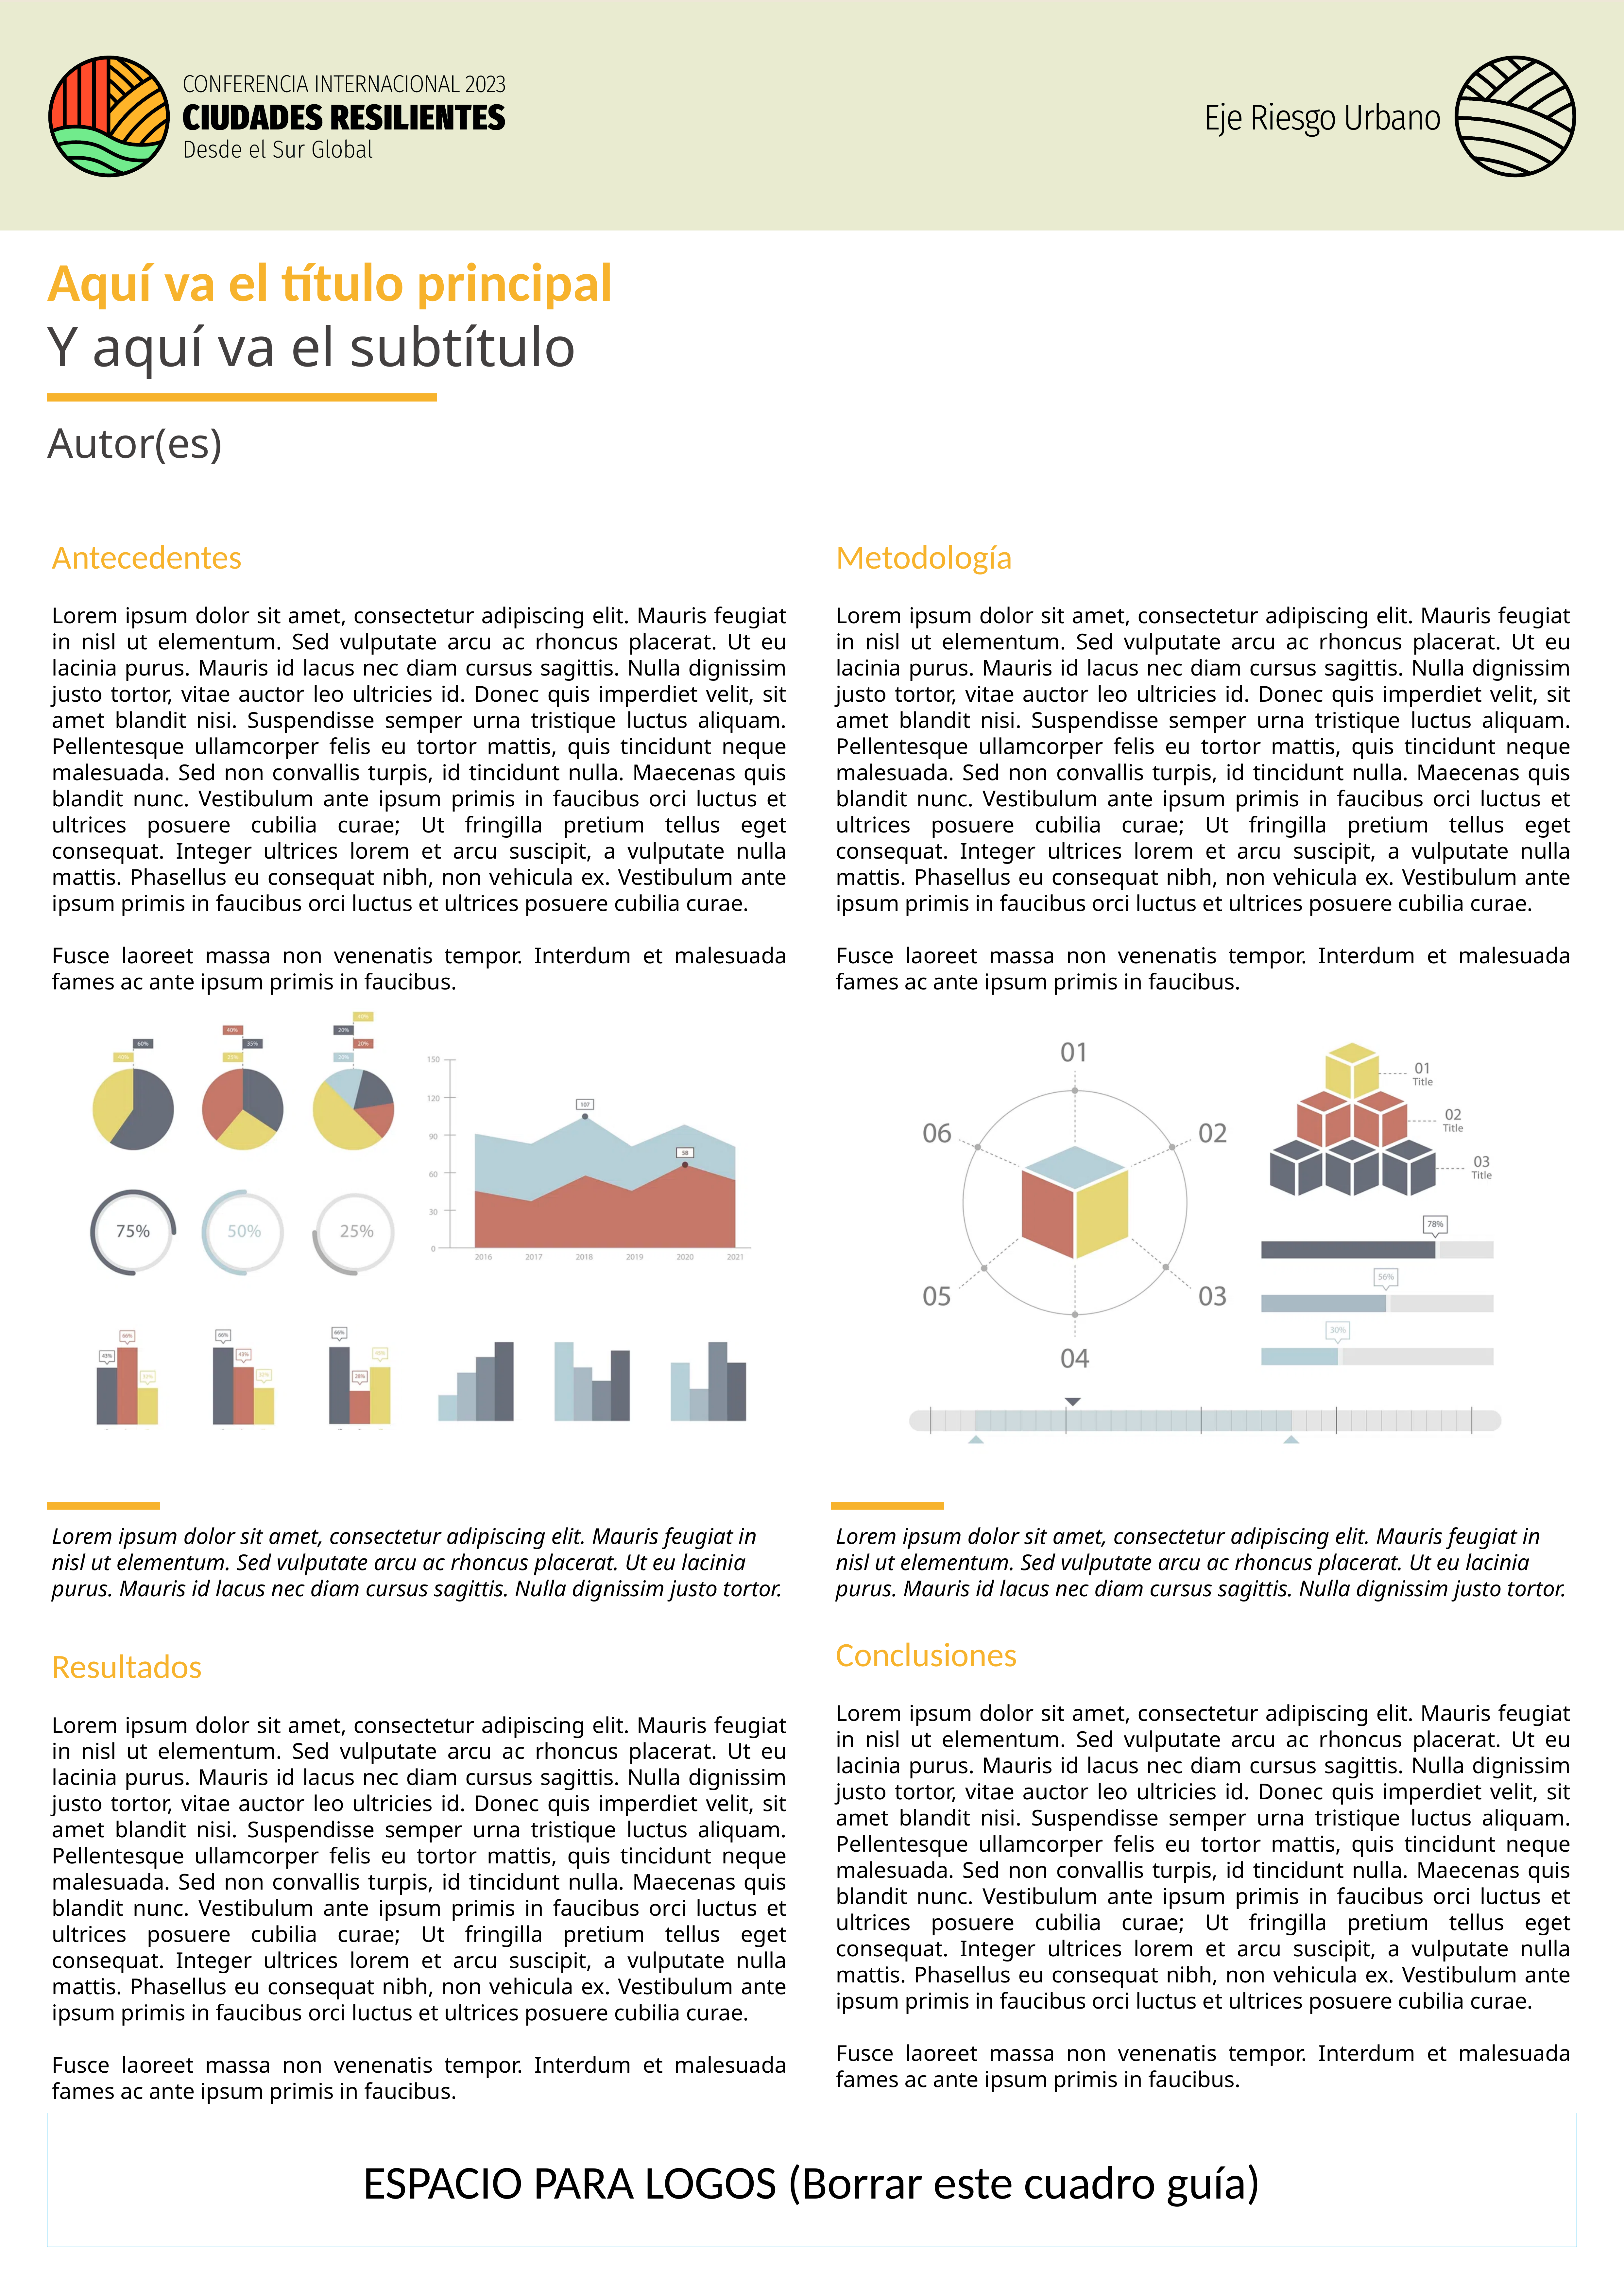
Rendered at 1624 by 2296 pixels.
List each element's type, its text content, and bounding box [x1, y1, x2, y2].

text_box Metodología Lorem ipsum dolor sit amet, consectetur adipiscing elit. Mauris feugiat in nisl ut elementum. Sed vulputate arcu ac rhoncus placerat. Ut eu lacinia purus. Mauris id lacus nec diam cursus sagittis. Nulla dignissim justo tortor, vitae auctor leo ultricies id. Donec quis imperdiet velit, sit amet blandit nisi. Suspendisse semper urna tristique luctus aliquam. Pellentesque ullamcorper felis eu tortor mattis, quis tincidunt neque malesuada. Sed non convallis turpis, id tincidunt nulla. Maecenas quis blandit nunc. Vestibulum ante ipsum primis in faucibus orci luctus et ultrices posuere cubilia curae; Ut fringilla pretium tellus eget consequat. Integer ultrices lorem et arcu suscipit, a vulputate nulla mattis. Phasellus eu consequat nibh, non vehicula ex. Vestibulum ante ipsum primis in faucibus orci luctus et ultrices posuere cubilia curae. Fusce laoreet massa non venenatis tempor. Interdum et malesuada fames ac ante ipsum primis in faucibus. [831, 532, 1577, 996]
text_box Lorem ipsum dolor sit amet, consectetur adipiscing elit. Mauris feugiat in nisl ut elementum. Sed vulputate arcu ac rhoncus placerat. Ut eu lacinia purus. Mauris id lacus nec diam cursus sagittis. Nulla dignissim justo tortor. [47, 1520, 793, 1603]
picture [0, 2, 1624, 231]
text_box Antecedentes Lorem ipsum dolor sit amet, consectetur adipiscing elit. Mauris feugiat in nisl ut elementum. Sed vulputate arcu ac rhoncus placerat. Ut eu lacinia purus. Mauris id lacus nec diam cursus sagittis. Nulla dignissim justo tortor, vitae auctor leo ultricies id. Donec quis imperdiet velit, sit amet blandit nisi. Suspendisse semper urna tristique luctus aliquam. Pellentesque ullamcorper felis eu tortor mattis, quis tincidunt neque malesuada. Sed non convallis turpis, id tincidunt nulla. Maecenas quis blandit nunc. Vestibulum ante ipsum primis in faucibus orci luctus et ultrices posuere cubilia curae; Ut fringilla pretium tellus eget consequat. Integer ultrices lorem et arcu suscipit, a vulputate nulla mattis. Phasellus eu consequat nibh, non vehicula ex. Vestibulum ante ipsum primis in faucibus orci luctus et ultrices posuere cubilia curae. Fusce laoreet massa non venenatis tempor. Interdum et malesuada fames ac ante ipsum primis in faucibus. [47, 532, 793, 996]
text_box Lorem ipsum dolor sit amet, consectetur adipiscing elit. Mauris feugiat in nisl ut elementum. Sed vulputate arcu ac rhoncus placerat. Ut eu lacinia purus. Mauris id lacus nec diam cursus sagittis. Nulla dignissim justo tortor. [831, 1520, 1577, 1603]
text_box Resultados Lorem ipsum dolor sit amet, consectetur adipiscing elit. Mauris feugiat in nisl ut elementum. Sed vulputate arcu ac rhoncus placerat. Ut eu lacinia purus. Mauris id lacus nec diam cursus sagittis. Nulla dignissim justo tortor, vitae auctor leo ultricies id. Donec quis imperdiet velit, sit amet blandit nisi. Suspendisse semper urna tristique luctus aliquam. Pellentesque ullamcorper felis eu tortor mattis, quis tincidunt neque malesuada. Sed non convallis turpis, id tincidunt nulla. Maecenas quis blandit nunc. Vestibulum ante ipsum primis in faucibus orci luctus et ultrices posuere cubilia curae; Ut fringilla pretium tellus eget consequat. Integer ultrices lorem et arcu suscipit, a vulputate nulla mattis. Phasellus eu consequat nibh, non vehicula ex. Vestibulum ante ipsum primis in faucibus orci luctus et ultrices posuere cubilia curae. Fusce laoreet massa non venenatis tempor. Interdum et malesuada fames ac ante ipsum primis in faucibus. [47, 1641, 793, 2106]
text_box Aquí va el título principal Y aquí va el subtítulo [47, 246, 1577, 377]
picture [897, 1035, 1512, 1457]
picture [74, 1008, 752, 1430]
text_box Conclusiones Lorem ipsum dolor sit amet, consectetur adipiscing elit. Mauris feugiat in nisl ut elementum. Sed vulputate arcu ac rhoncus placerat. Ut eu lacinia purus. Mauris id lacus nec diam cursus sagittis. Nulla dignissim justo tortor, vitae auctor leo ultricies id. Donec quis imperdiet velit, sit amet blandit nisi. Suspendisse semper urna tristique luctus aliquam. Pellentesque ullamcorper felis eu tortor mattis, quis tincidunt neque malesuada. Sed non convallis turpis, id tincidunt nulla. Maecenas quis blandit nunc. Vestibulum ante ipsum primis in faucibus orci luctus et ultrices posuere cubilia curae; Ut fringilla pretium tellus eget consequat. Integer ultrices lorem et arcu suscipit, a vulputate nulla mattis. Phasellus eu consequat nibh, non vehicula ex. Vestibulum ante ipsum primis in faucibus orci luctus et ultrices posuere cubilia curae. Fusce laoreet massa non venenatis tempor. Interdum et malesuada fames ac ante ipsum primis in faucibus. [831, 1630, 1577, 2094]
text_box Autor(es) [47, 417, 1577, 466]
